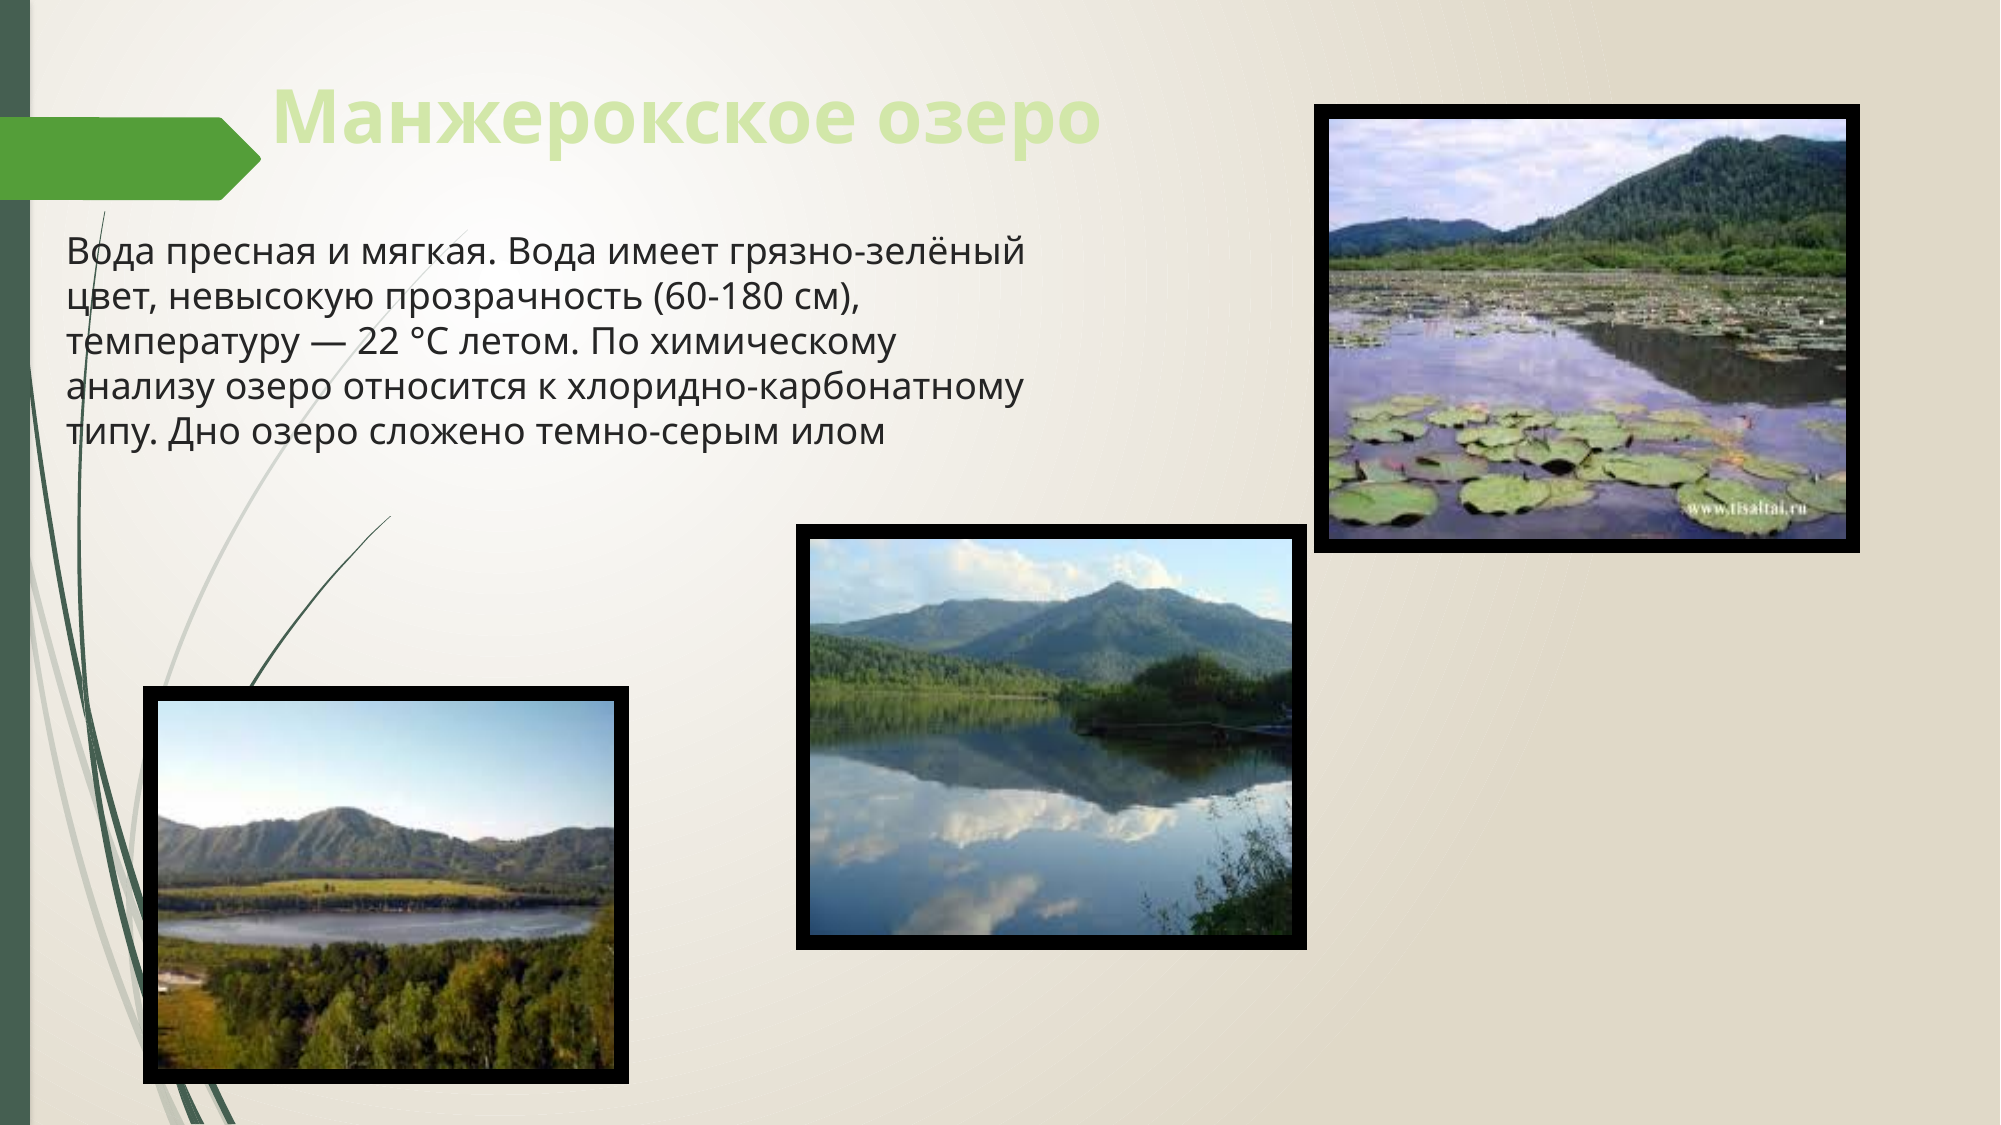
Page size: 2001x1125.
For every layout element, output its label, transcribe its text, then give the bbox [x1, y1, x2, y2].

text_box Вода пресная и мягкая. Вода имеет грязно-зелёный цвет, невысокую прозрачность (60-180 см), температуру — 22 °C летом. По химическому анализу озеро относится к хлоридно-карбонатному типу. Дно озеро сложено темно-серым илом [51, 219, 1051, 640]
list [1328, 118, 1847, 539]
picture [157, 700, 615, 1070]
title Манжерокское озеро [255, 60, 1718, 272]
picture [809, 538, 1293, 936]
